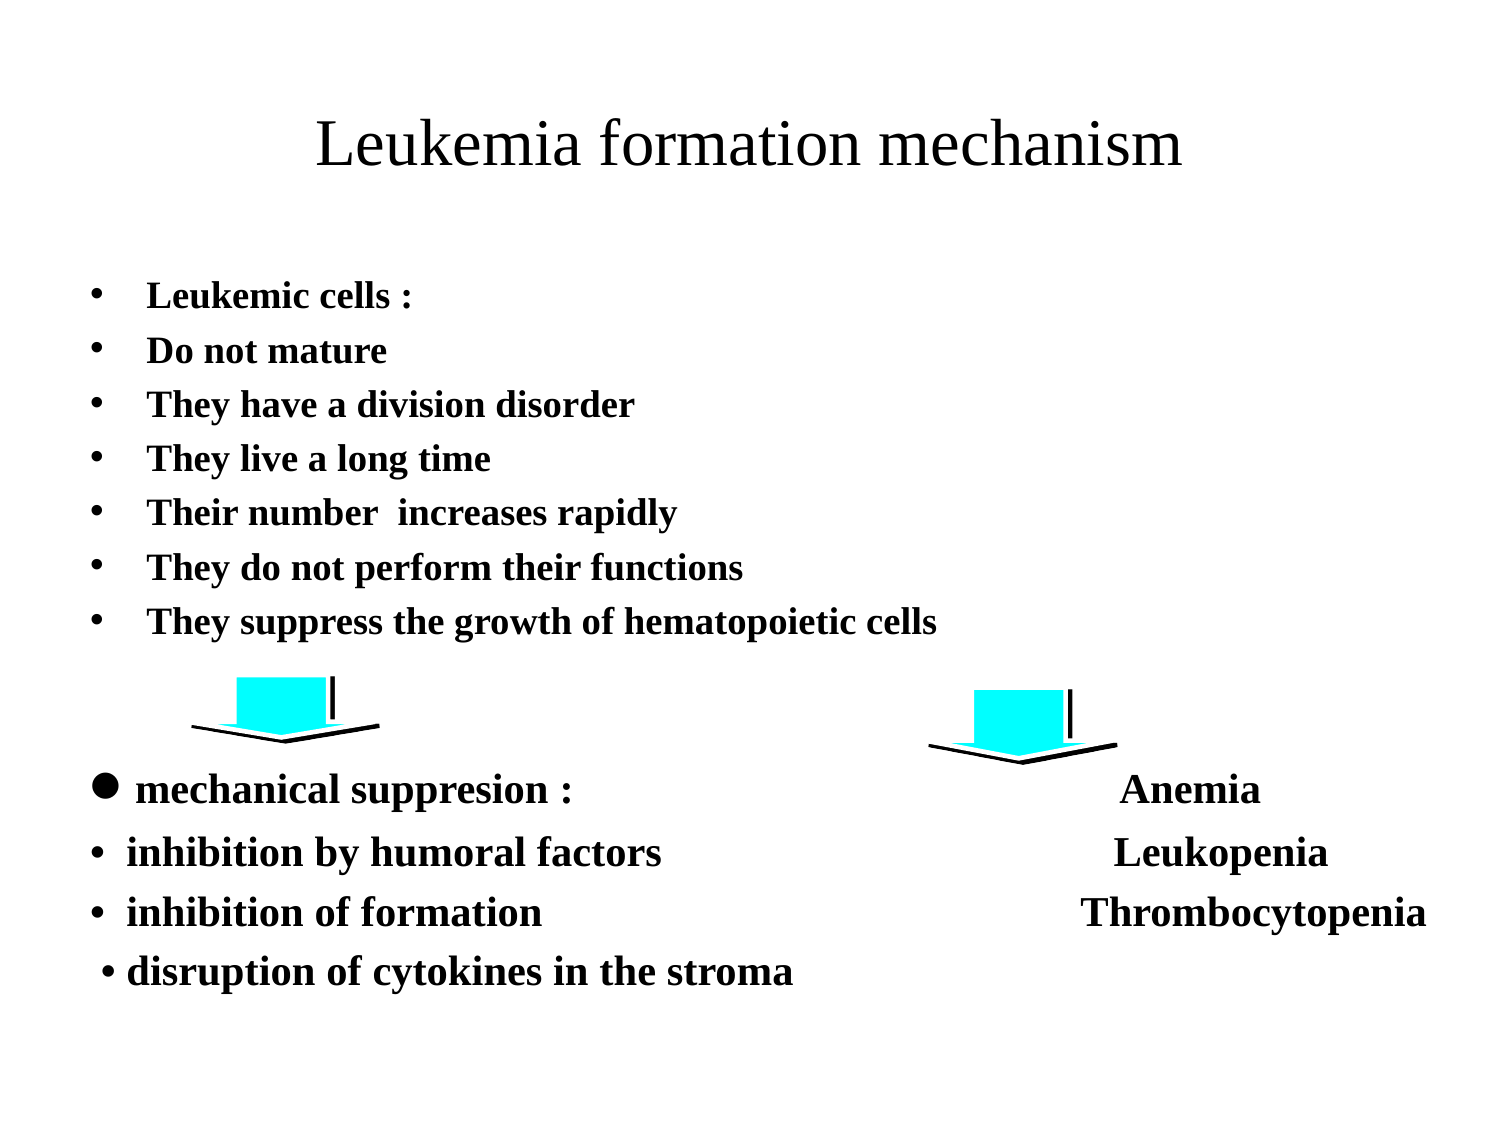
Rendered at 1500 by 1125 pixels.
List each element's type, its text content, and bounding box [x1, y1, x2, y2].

text_box [187, 674, 376, 738]
text_box [924, 687, 1113, 759]
title Leukemia formation mechanism [75, 45, 1425, 233]
list Leukemic cells : Do not mature They have a division disorder They live a long time Their number increases rapidly They do not perform their functions They suppress the growth of hematopoietic cells • mechanical suppresion : Anemia • inhibition by humoral factors Leukopenia • inhibition of formation Тhrombocytopenia • disruption of cytokines in the stroma [75, 262, 1463, 1005]
